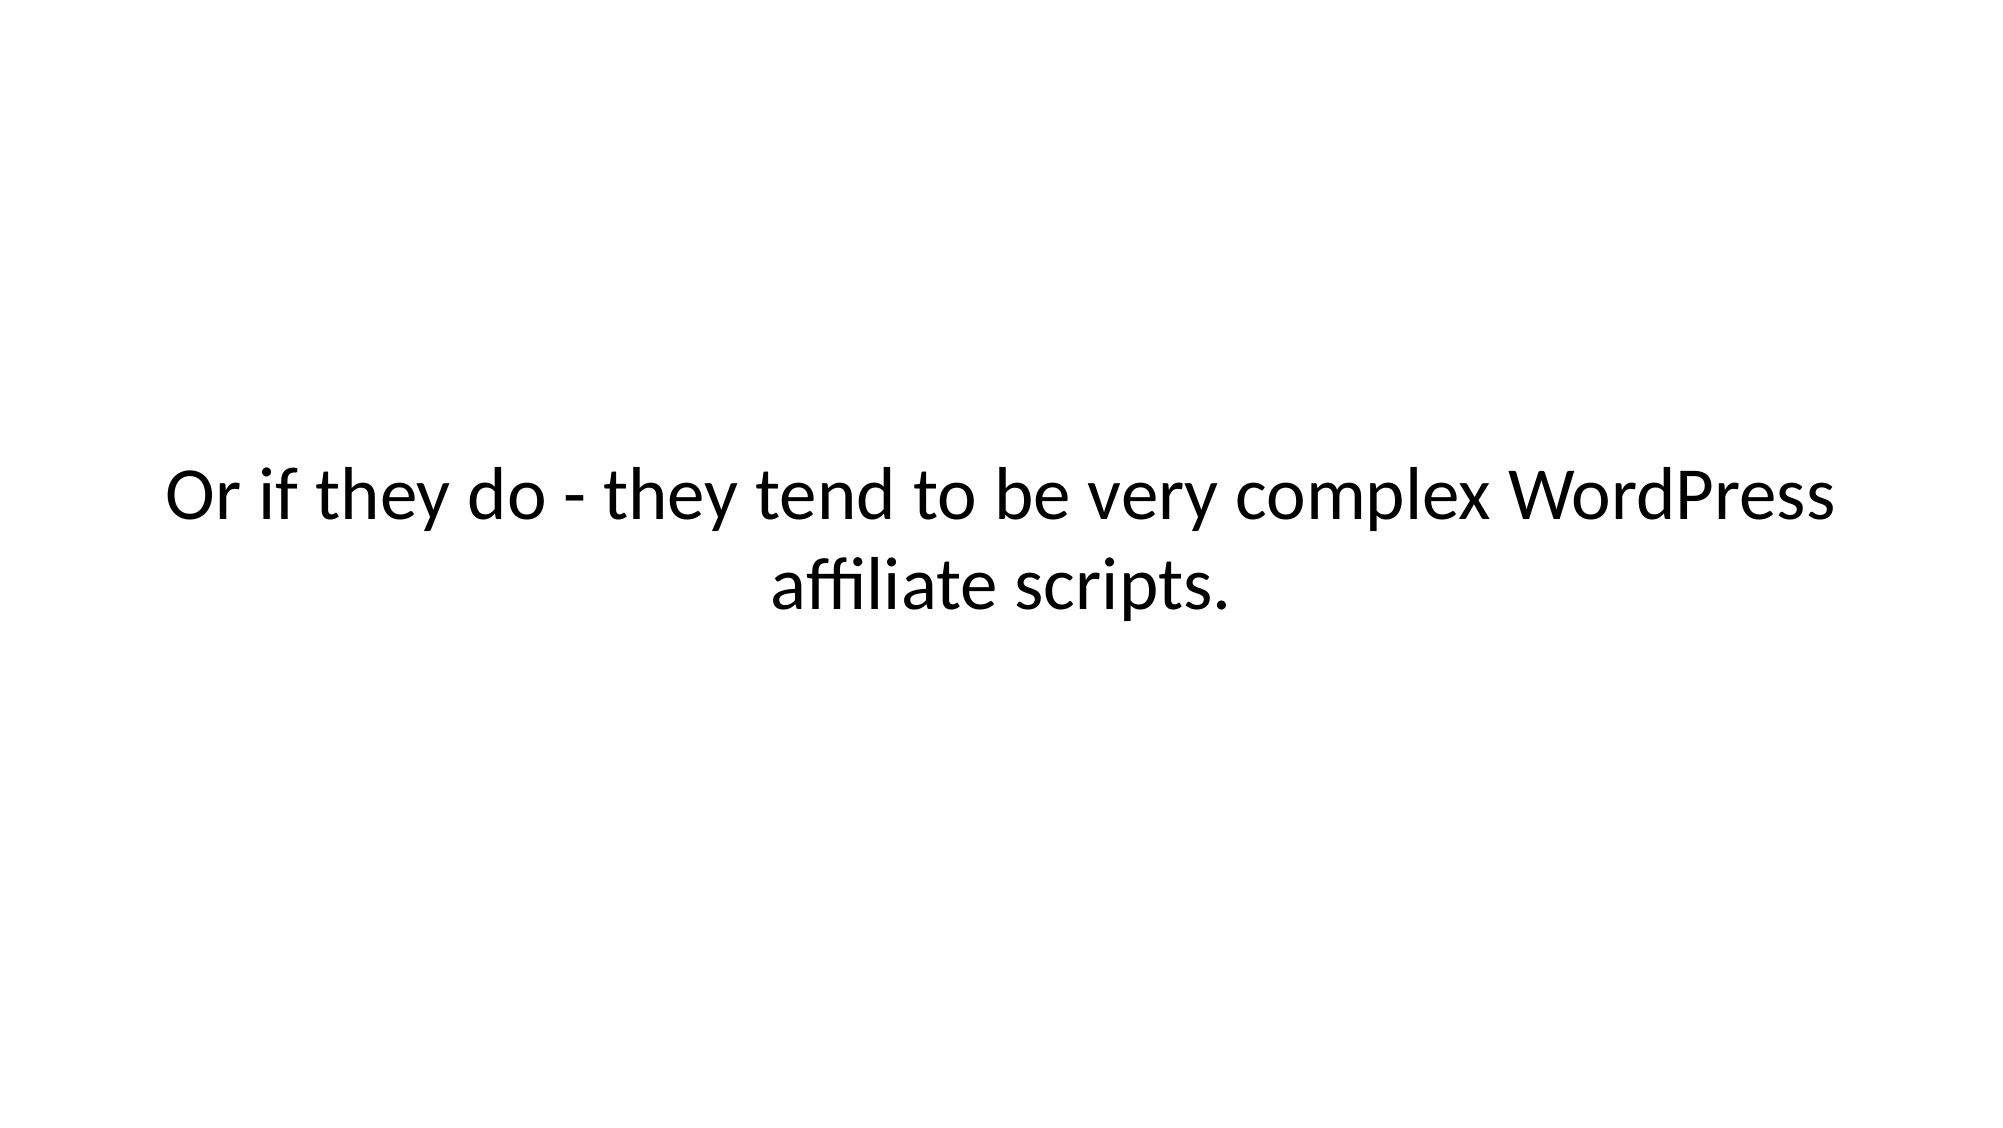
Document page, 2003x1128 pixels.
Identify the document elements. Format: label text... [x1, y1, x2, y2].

title Or if they do - they tend to be very complex WordPress affiliate scripts. [149, 287, 1853, 782]
